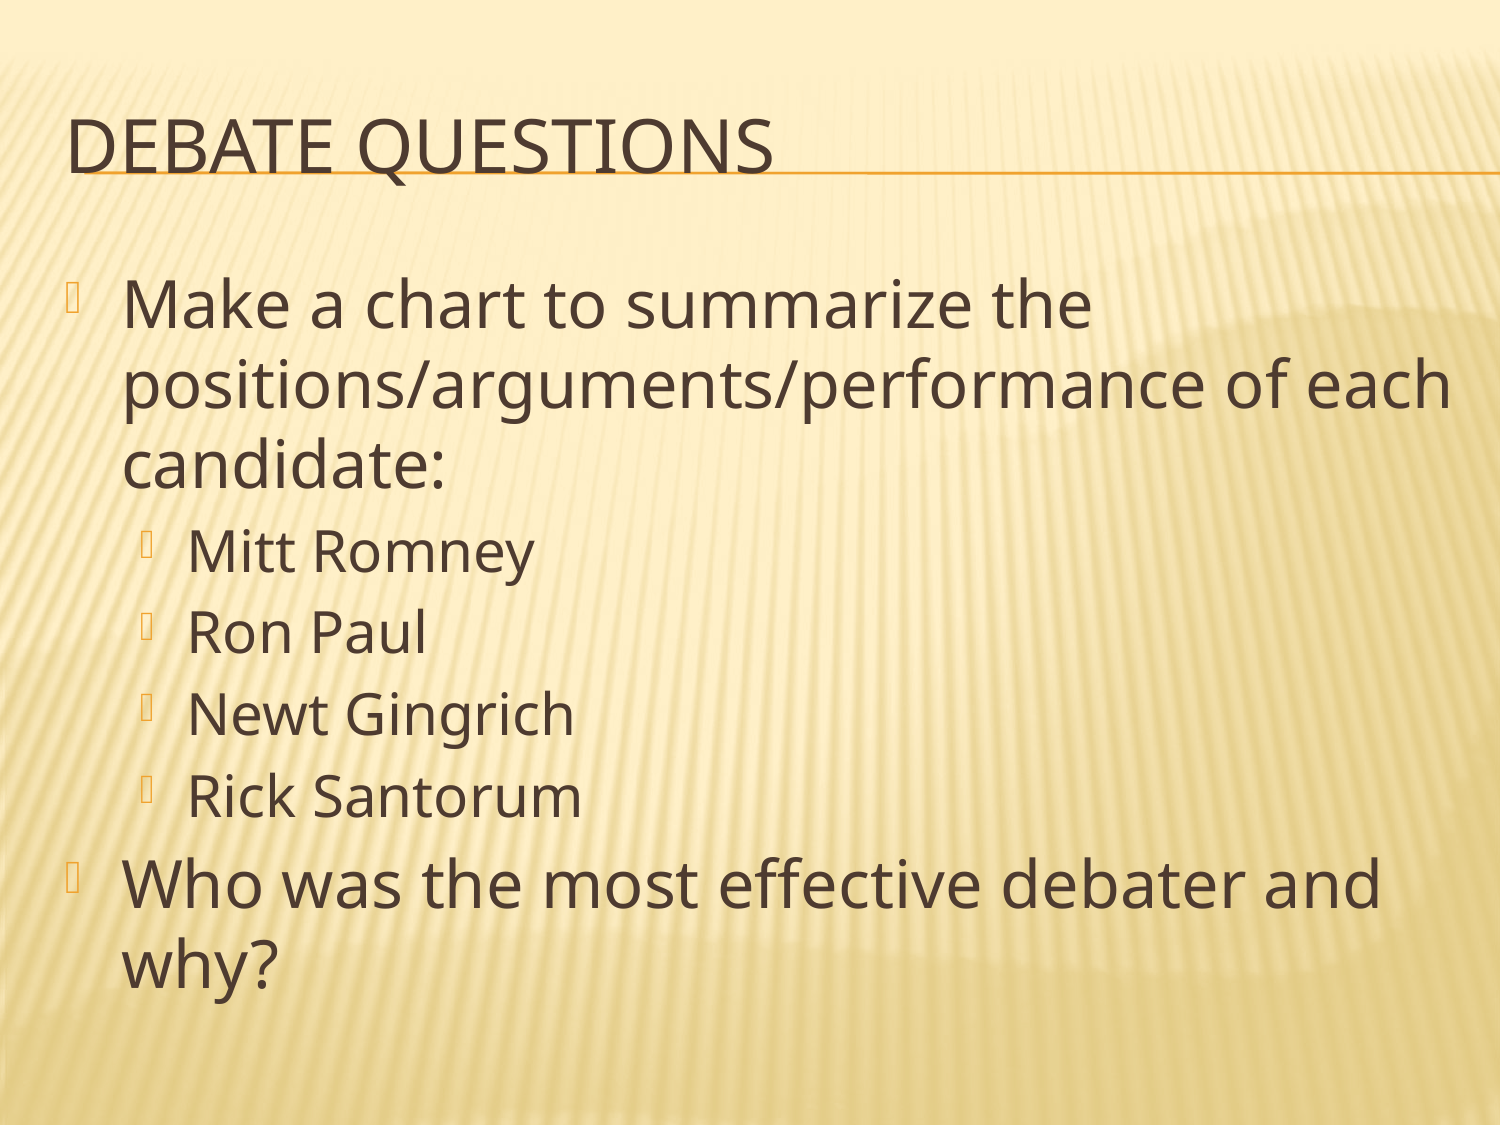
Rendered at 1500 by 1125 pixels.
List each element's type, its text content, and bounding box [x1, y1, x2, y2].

title debate questions [50, 75, 1475, 213]
list Make a chart to summarize the positions/arguments/performance of each candidate: Mitt Romney Ron Paul Newt Gingrich Rick Santorum Who was the most effective debater and why? [50, 254, 1475, 998]
